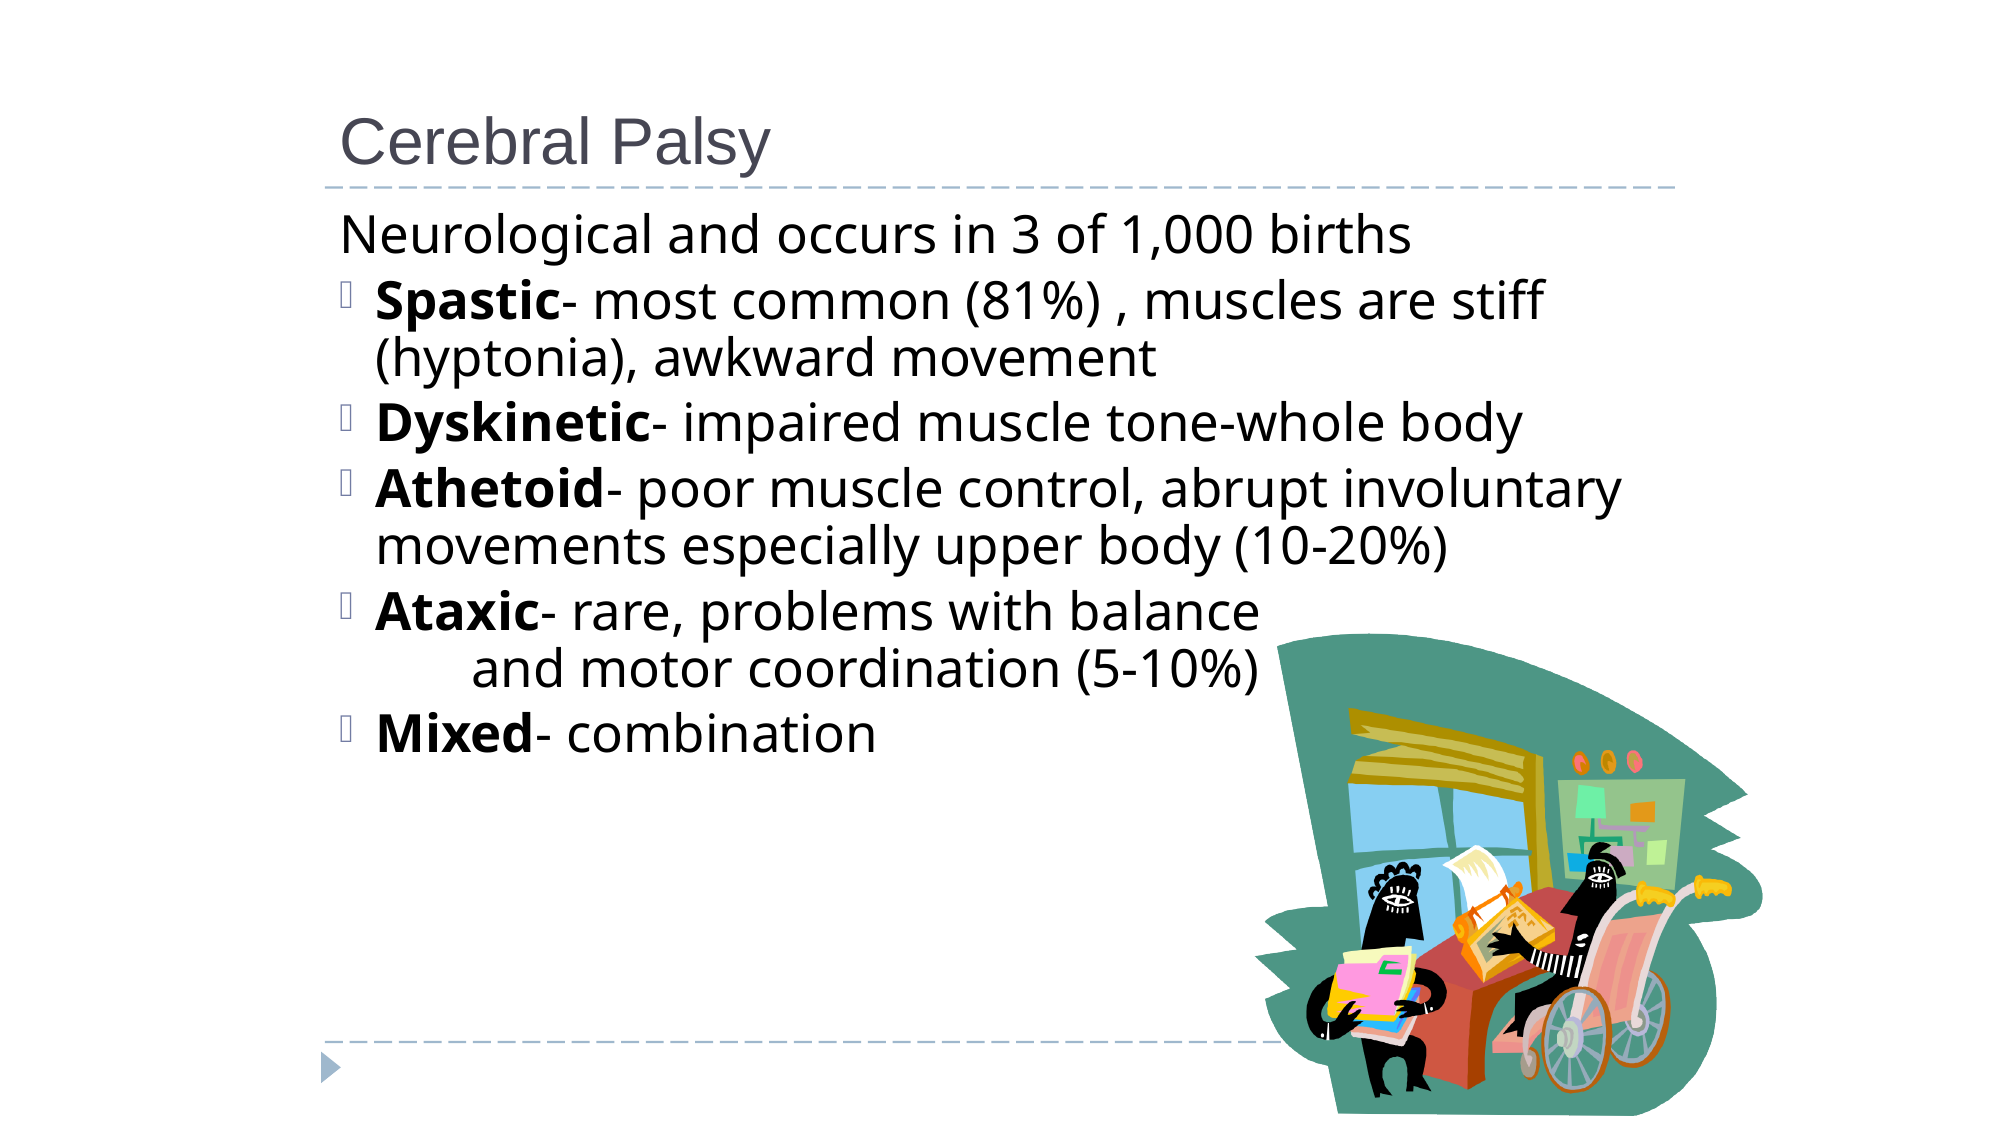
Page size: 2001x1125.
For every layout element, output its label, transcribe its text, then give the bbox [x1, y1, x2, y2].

list Neurological and occurs in 3 of 1,000 births Spastic- most common (81%) , muscles are stiff (hyptonia), awkward movement Dyskinetic- impaired muscle tone-whole body Athetoid- poor muscle control, abrupt involuntary movements especially upper body (10-20%) Ataxic- rare, problems with balance and motor coordination (5-10%) Mixed- combination [324, 199, 1675, 1010]
text_box [321, 1051, 341, 1084]
picture [1254, 624, 1770, 1125]
title Cerebral Palsy [324, 24, 1675, 188]
